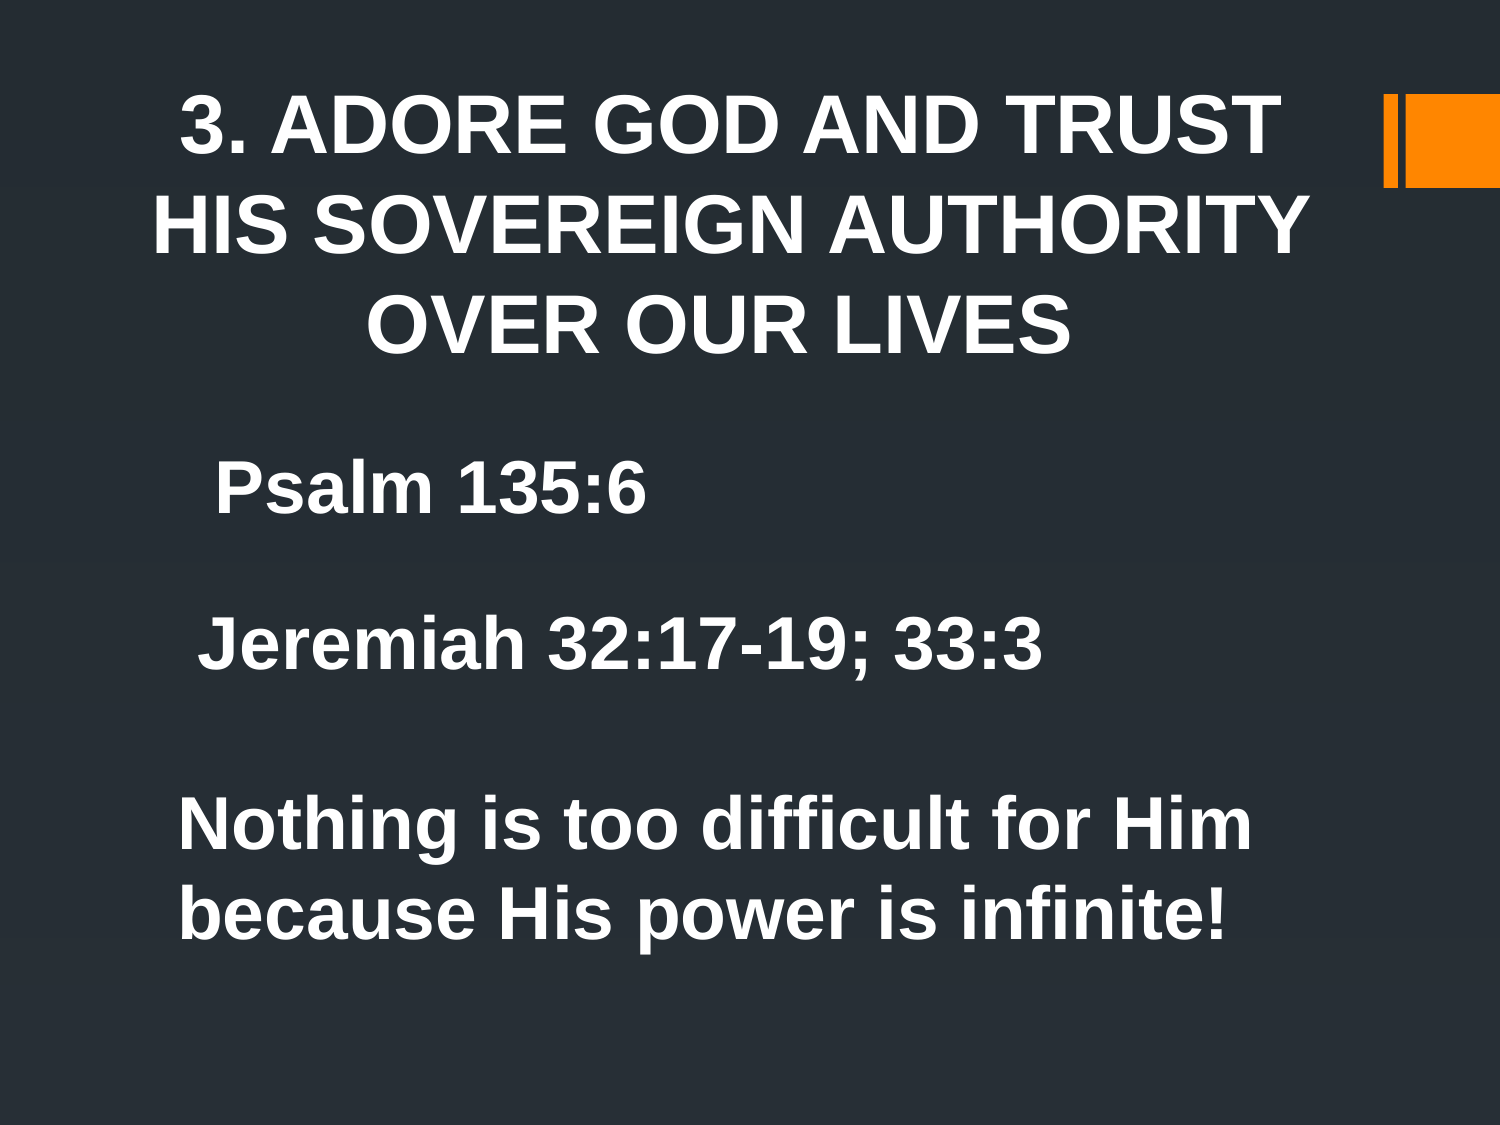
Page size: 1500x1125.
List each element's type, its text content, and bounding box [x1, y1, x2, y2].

text_box Psalm 135:6 [200, 431, 900, 537]
text_box Jeremiah 32:17-19; 33:3 Nothing is too difficult for Him because His power is infinite! [162, 587, 1400, 962]
text_box 3. ADORE GOD AND TRUST HIS SOVEREIGN AUTHORITY OVER OUR LIVES [112, 62, 1350, 378]
